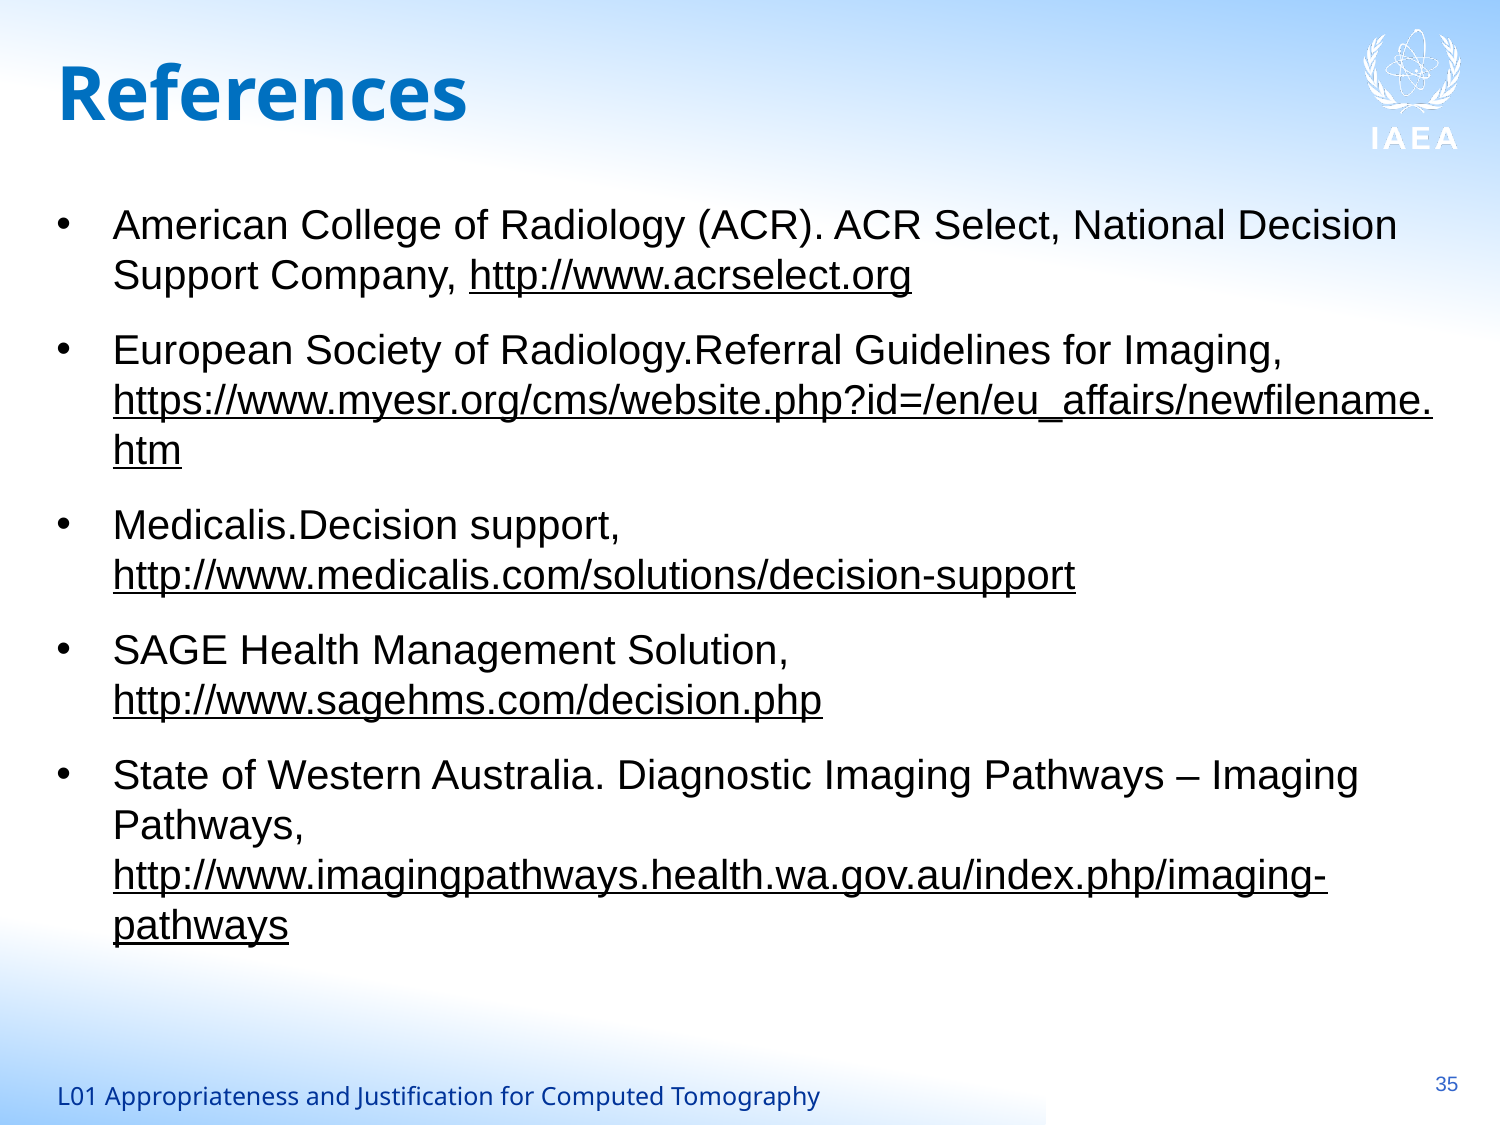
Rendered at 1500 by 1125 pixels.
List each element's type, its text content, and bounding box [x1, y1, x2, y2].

title References [41, 19, 1364, 161]
list American College of Radiology (ACR). ACR Select, National Decision Support Company, http://www.acrselect.org European Society of Radiology.Referral Guidelines for Imaging, https://www.myesr.org/cms/website.php?id=/en/eu_affairs/newfilename.htm Medicalis.Decision support, http://www.medicalis.com/solutions/decision-support SAGE Health Management Solution, http://www.sagehms.com/decision.php State of Western Australia. Diagnostic Imaging Pathways – Imaging Pathways, http://www.imagingpathways.health.wa.gov.au/index.php/imaging-pathways [41, 190, 1471, 1064]
slide_number 35 [1389, 1063, 1474, 1112]
picture [1364, 29, 1461, 149]
